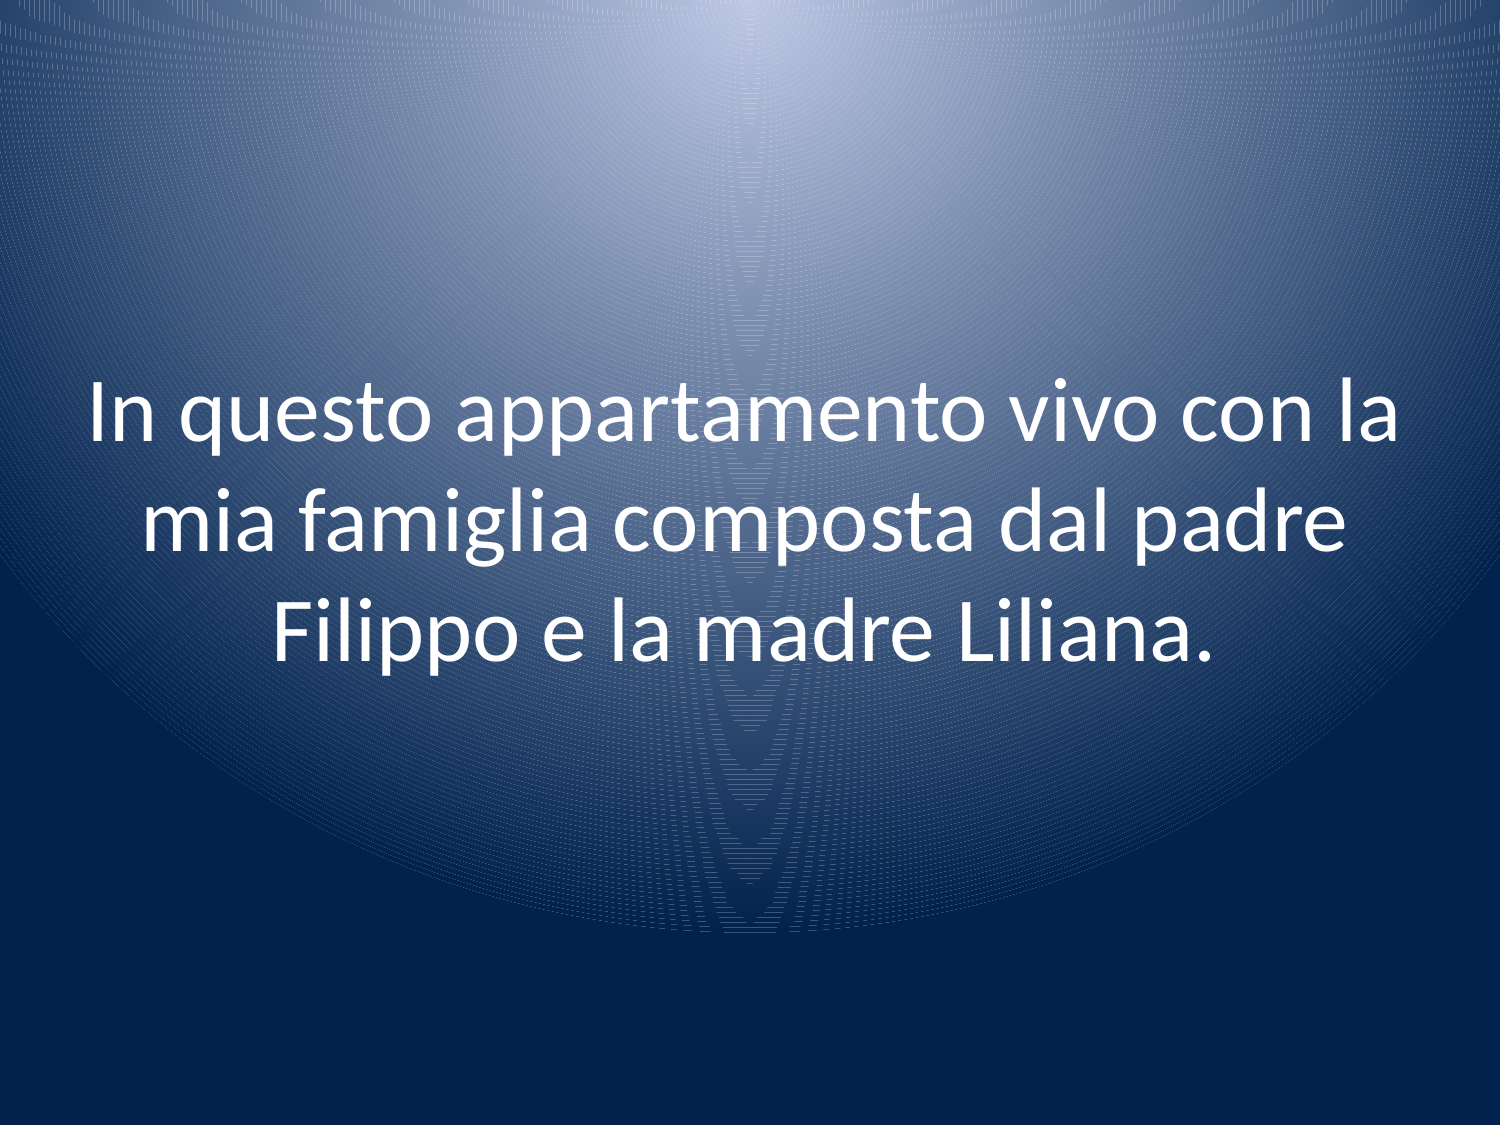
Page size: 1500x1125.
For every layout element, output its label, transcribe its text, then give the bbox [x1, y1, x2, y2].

title In questo appartamento vivo con la mia famiglia composta dal padre Filippo e la madre Liliana. [64, 45, 1425, 1094]
